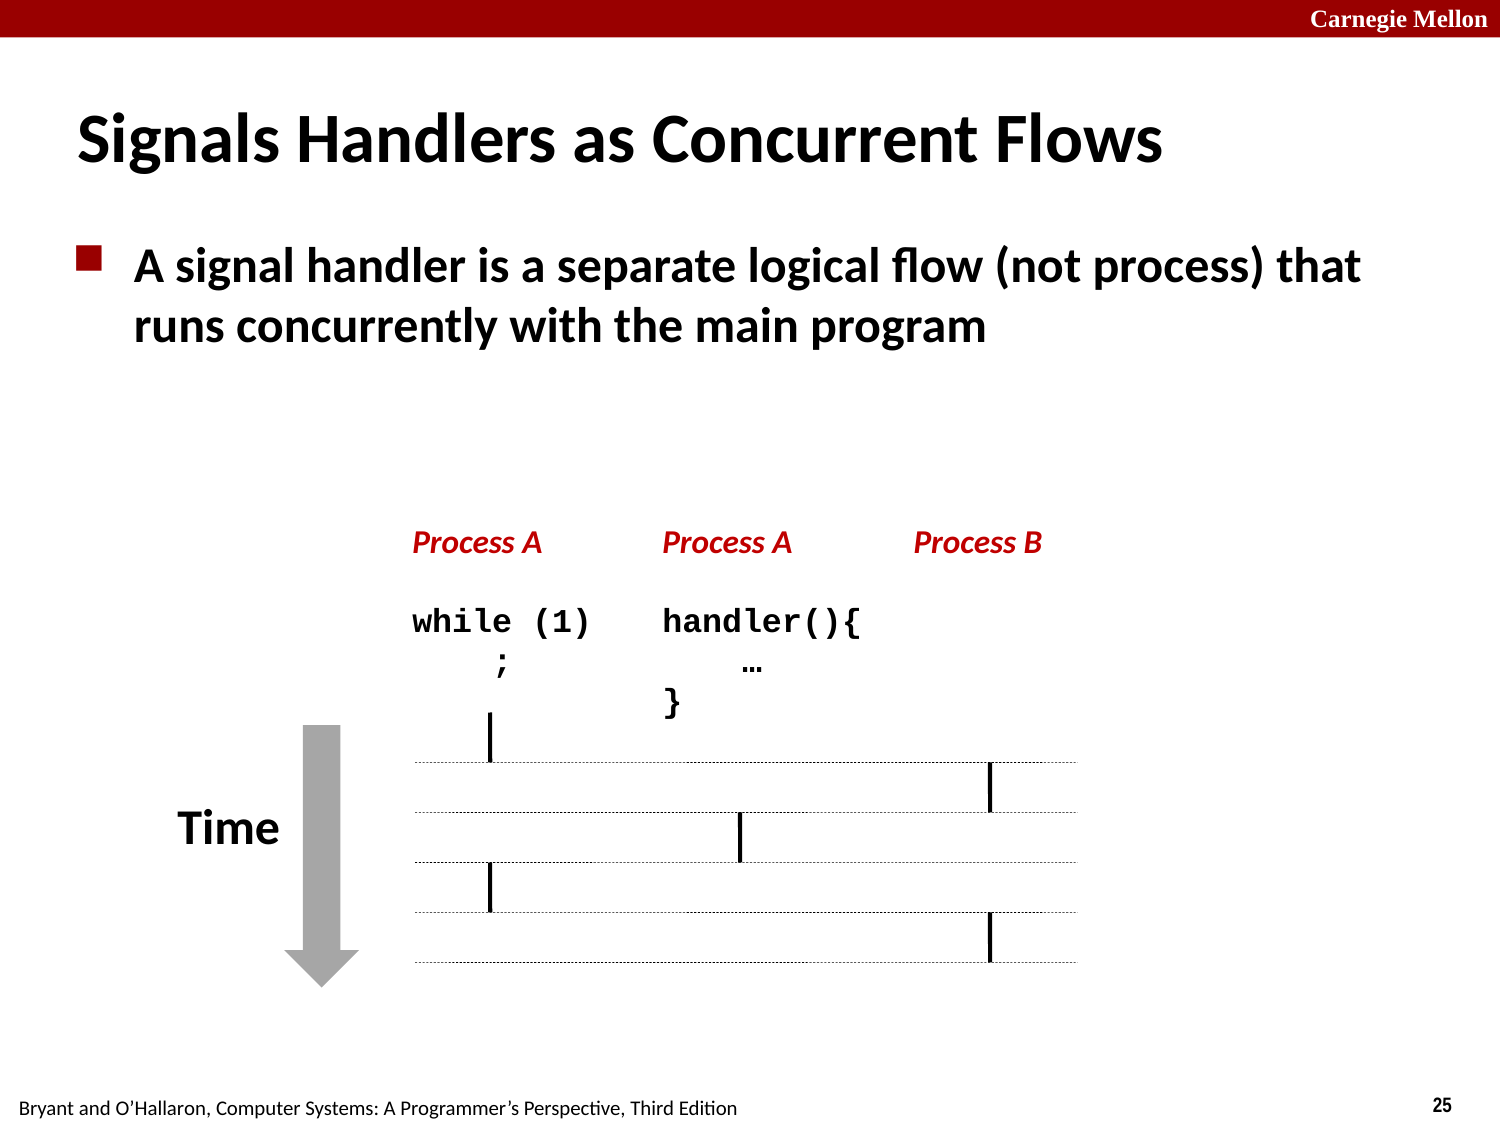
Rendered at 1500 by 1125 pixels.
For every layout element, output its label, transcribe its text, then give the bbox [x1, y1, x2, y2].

list A signal handler is a separate logical flow (not process) that runs concurrently with the main program [62, 224, 1426, 438]
text_box Process B [898, 512, 1058, 568]
text_box Process A while (1) ; [397, 512, 608, 687]
text_box Process A handler(){ … } [647, 512, 878, 727]
text_box [284, 725, 360, 988]
title Signals Handlers as Concurrent Flows [62, 71, 1309, 197]
text_box Time [162, 786, 297, 862]
